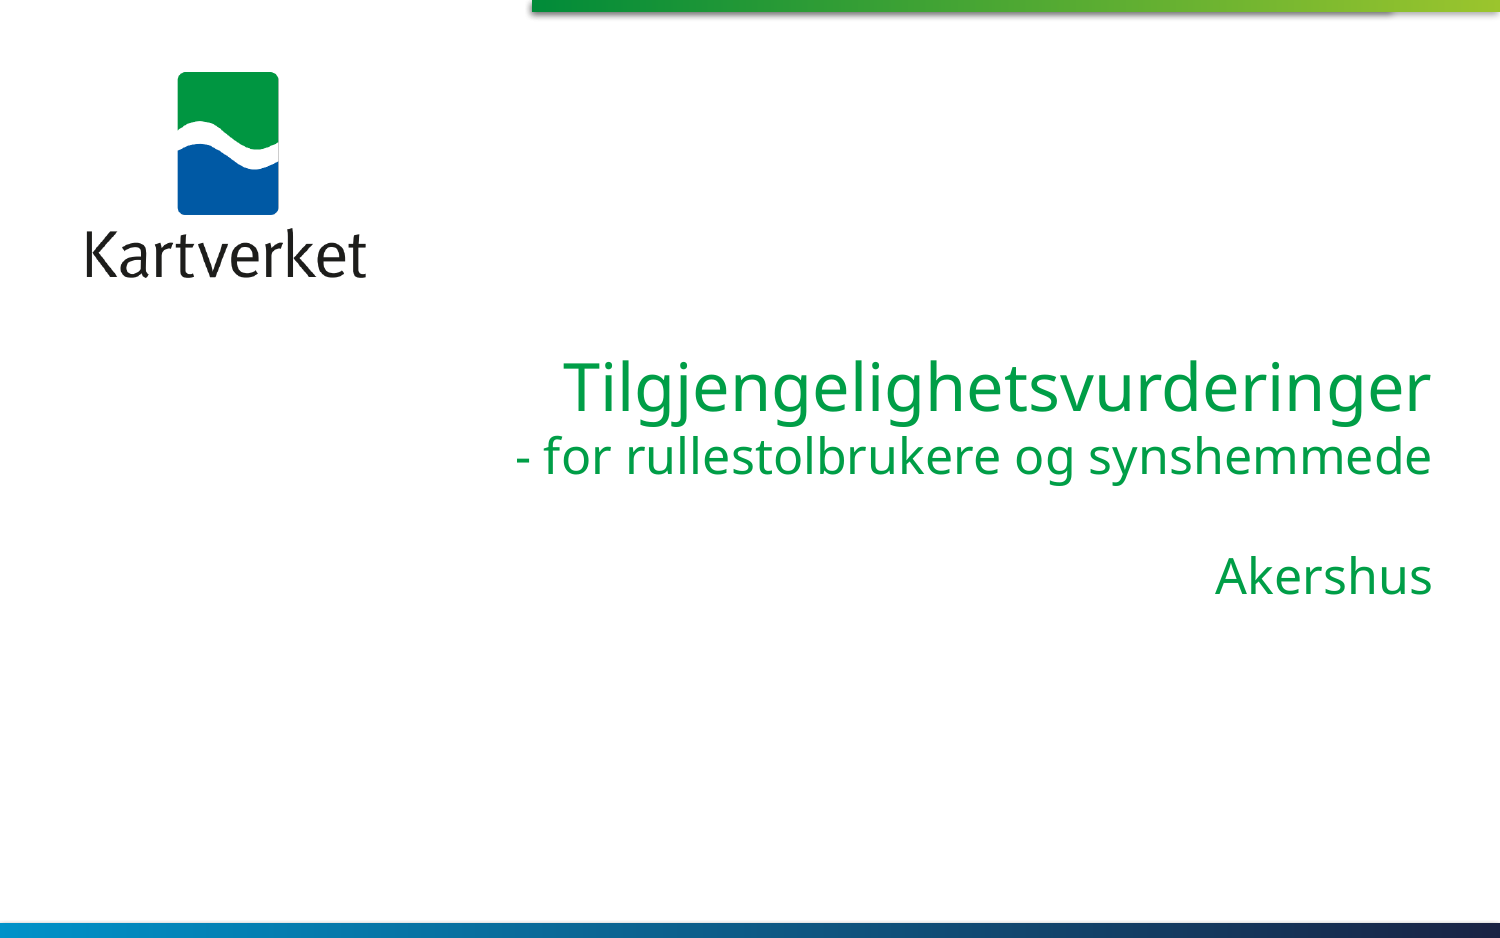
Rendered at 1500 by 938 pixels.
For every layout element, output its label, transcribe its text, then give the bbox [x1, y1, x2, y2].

text_box Tilgjengelighetsvurderinger - for rullestolbrukere og synshemmede Akershus [66, 337, 1449, 613]
